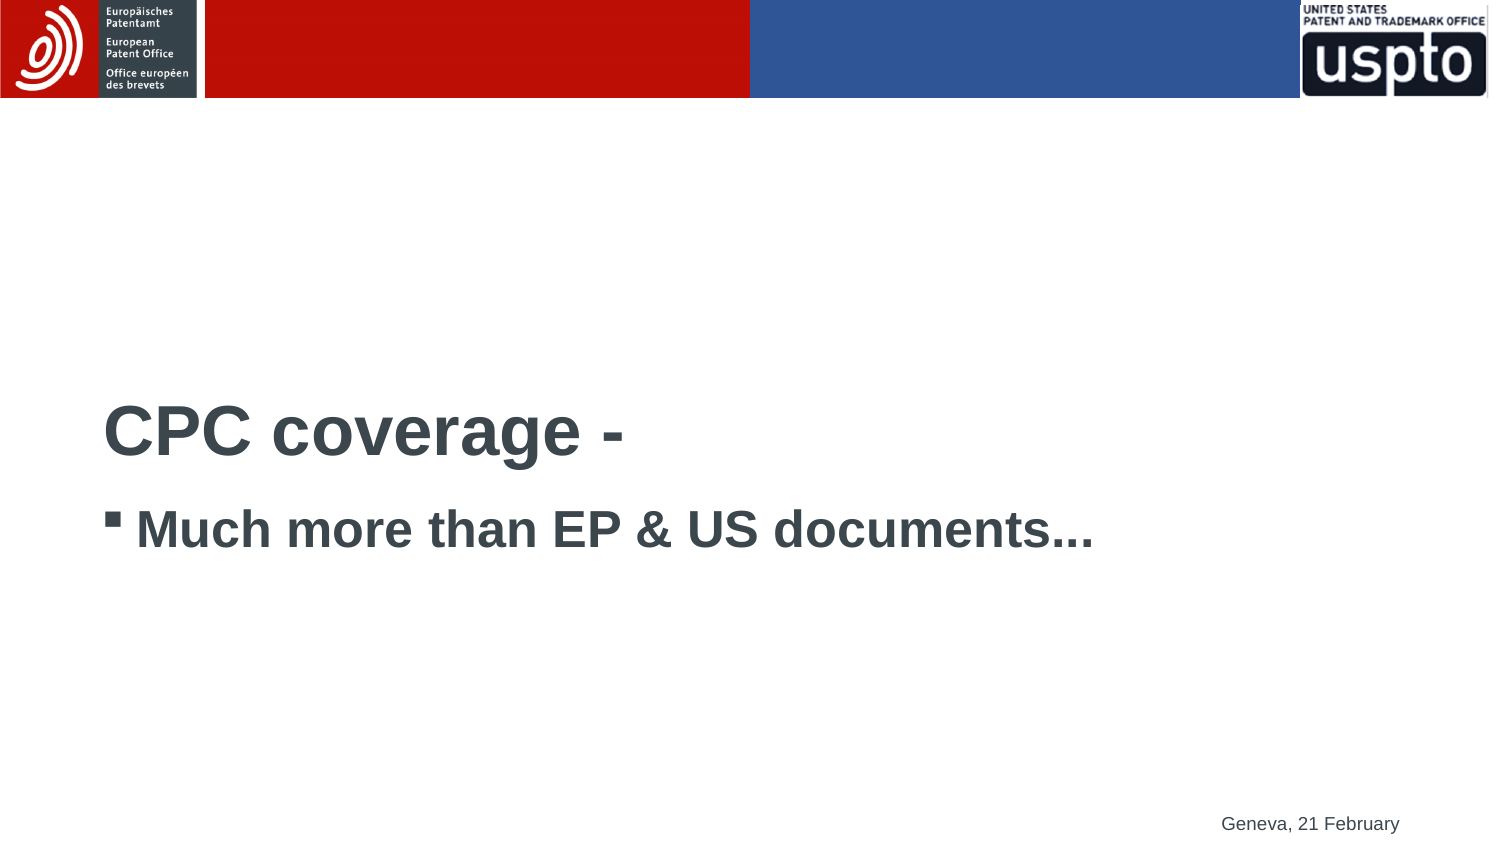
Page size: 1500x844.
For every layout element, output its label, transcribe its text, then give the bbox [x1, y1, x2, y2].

list Much more than EP & US documents... [101, 499, 1500, 746]
picture [0, 0, 1489, 98]
list Geneva, 21 February 2017 [1180, 776, 1400, 837]
text_box CPC coverage - [103, 86, 1500, 499]
